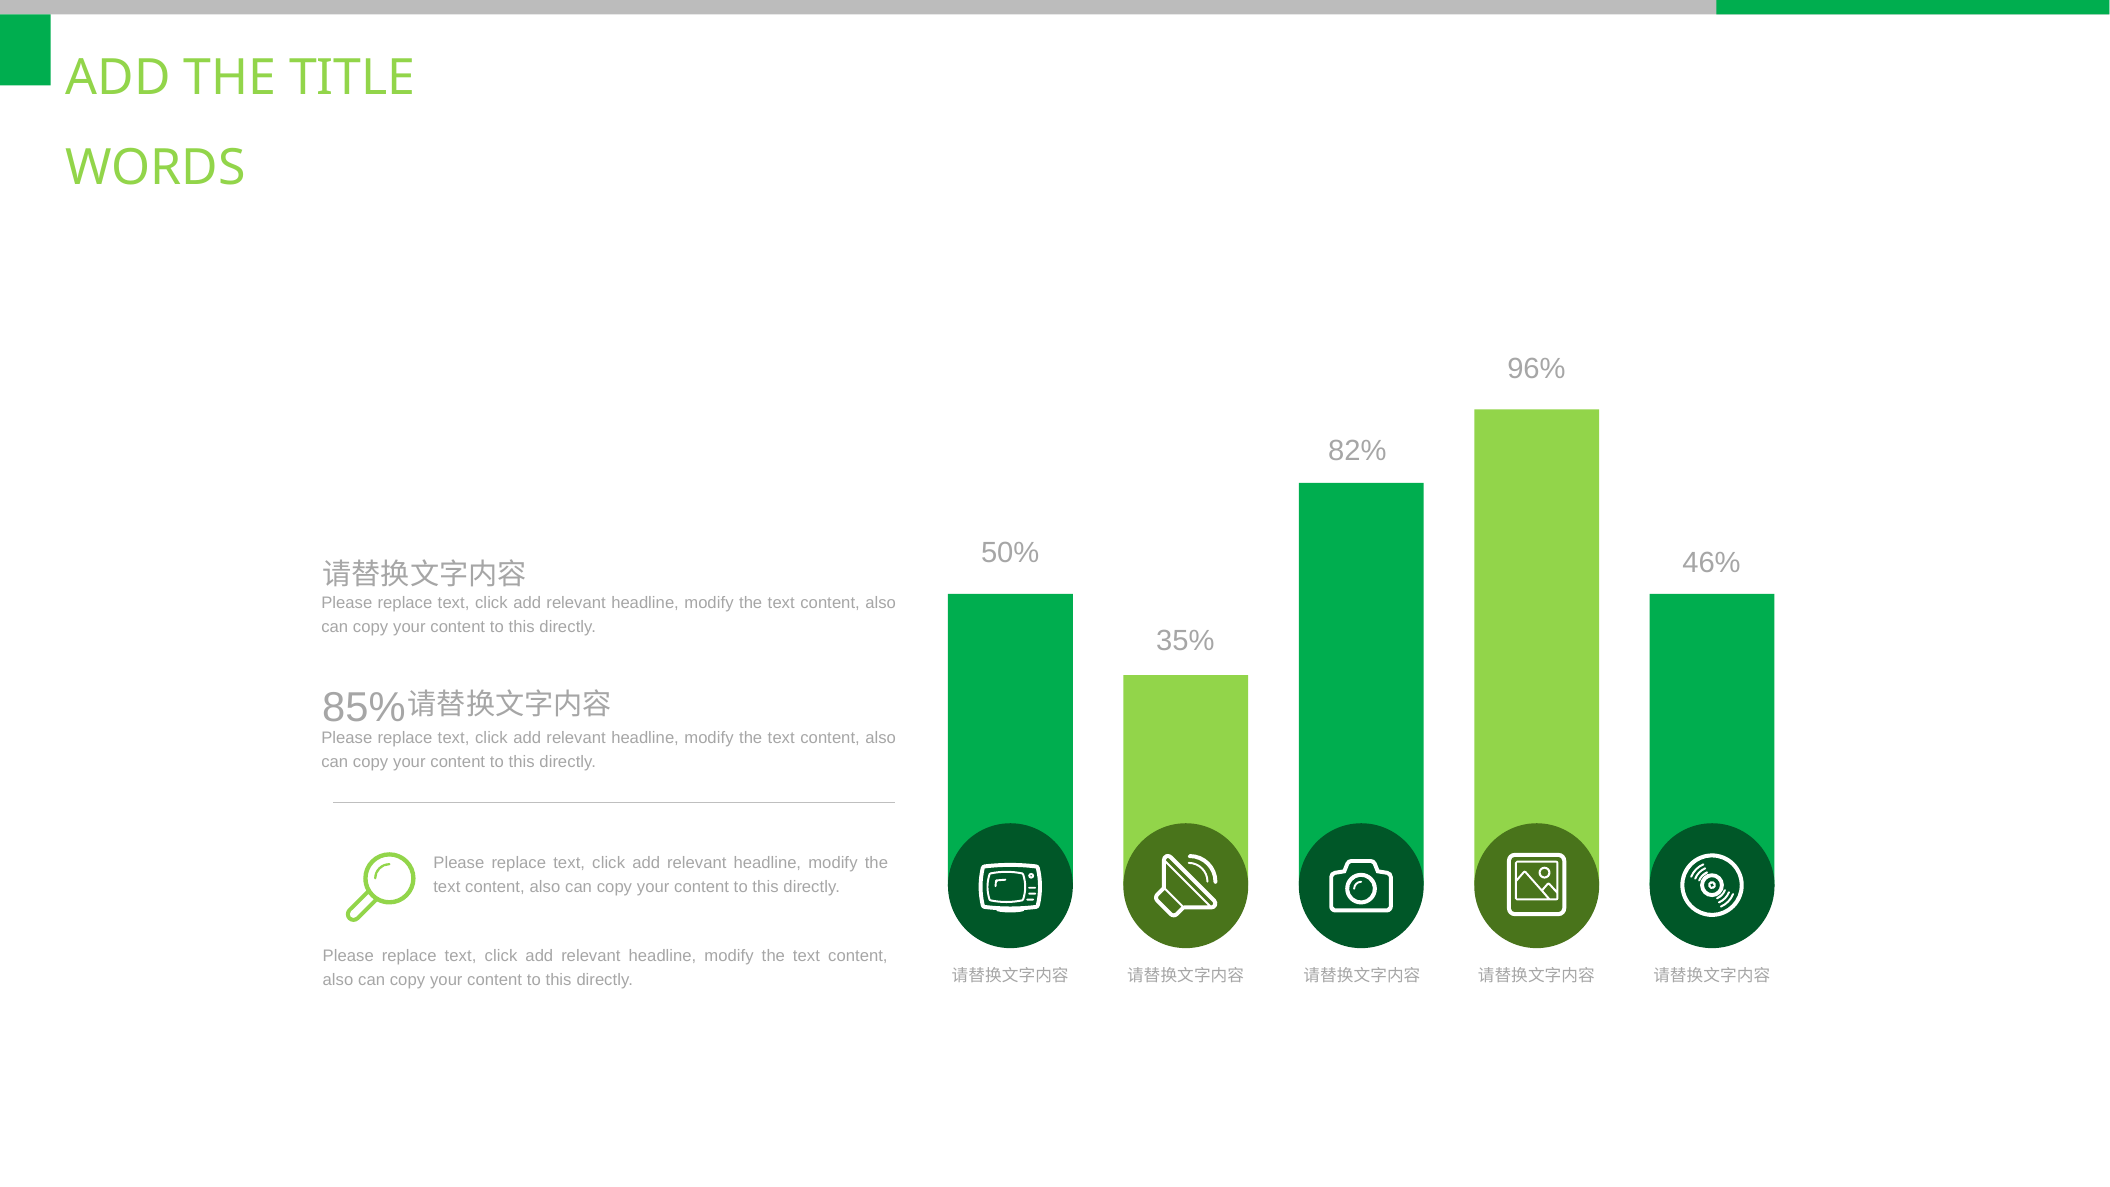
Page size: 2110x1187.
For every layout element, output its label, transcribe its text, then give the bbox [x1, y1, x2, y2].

text_box 96% [1507, 341, 1566, 384]
text_box Please replace text, click add relevant headline, modify the text content, also can copy your content to this directly. [321, 723, 897, 772]
text_box 请替换文字内容 [1303, 961, 1421, 985]
text_box [1122, 674, 1249, 876]
text_box [947, 593, 1074, 875]
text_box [978, 862, 1043, 913]
text_box 请替换文字内容 [407, 678, 686, 721]
text_box 请替换文字内容 [1477, 960, 1596, 985]
text_box Please replace text, click add relevant headline, modify the text content, also can copy your content to this directly. [321, 588, 897, 637]
text_box 请替换文字内容 [322, 548, 528, 588]
text_box 请替换文字内容 [1653, 960, 1771, 985]
text_box ADD THE TITLE WORDS [50, 7, 583, 202]
text_box Please replace text, click add relevant headline, modify the text content, also can copy your content to this directly. [433, 847, 889, 896]
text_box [345, 852, 416, 922]
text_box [1329, 858, 1393, 913]
text_box 请替换文字内容 [951, 961, 1070, 985]
text_box [1473, 822, 1601, 950]
text_box 82% [1328, 424, 1387, 467]
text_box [1680, 853, 1744, 917]
text_box [1297, 822, 1425, 950]
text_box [1506, 852, 1567, 917]
text_box [1122, 822, 1250, 950]
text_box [1153, 853, 1218, 918]
text_box 35% [1156, 614, 1215, 657]
text_box 46% [1682, 536, 1742, 579]
text_box [1473, 408, 1600, 875]
text_box [1649, 593, 1776, 877]
text_box [1648, 822, 1776, 950]
text_box 50% [980, 526, 1040, 569]
text_box [946, 822, 1074, 950]
text_box 85% [322, 669, 406, 723]
text_box [1298, 482, 1425, 876]
text_box 请替换文字内容 [1127, 961, 1245, 985]
text_box Please replace text, click add relevant headline, modify the text content, also can copy your content to this directly. [322, 941, 889, 989]
